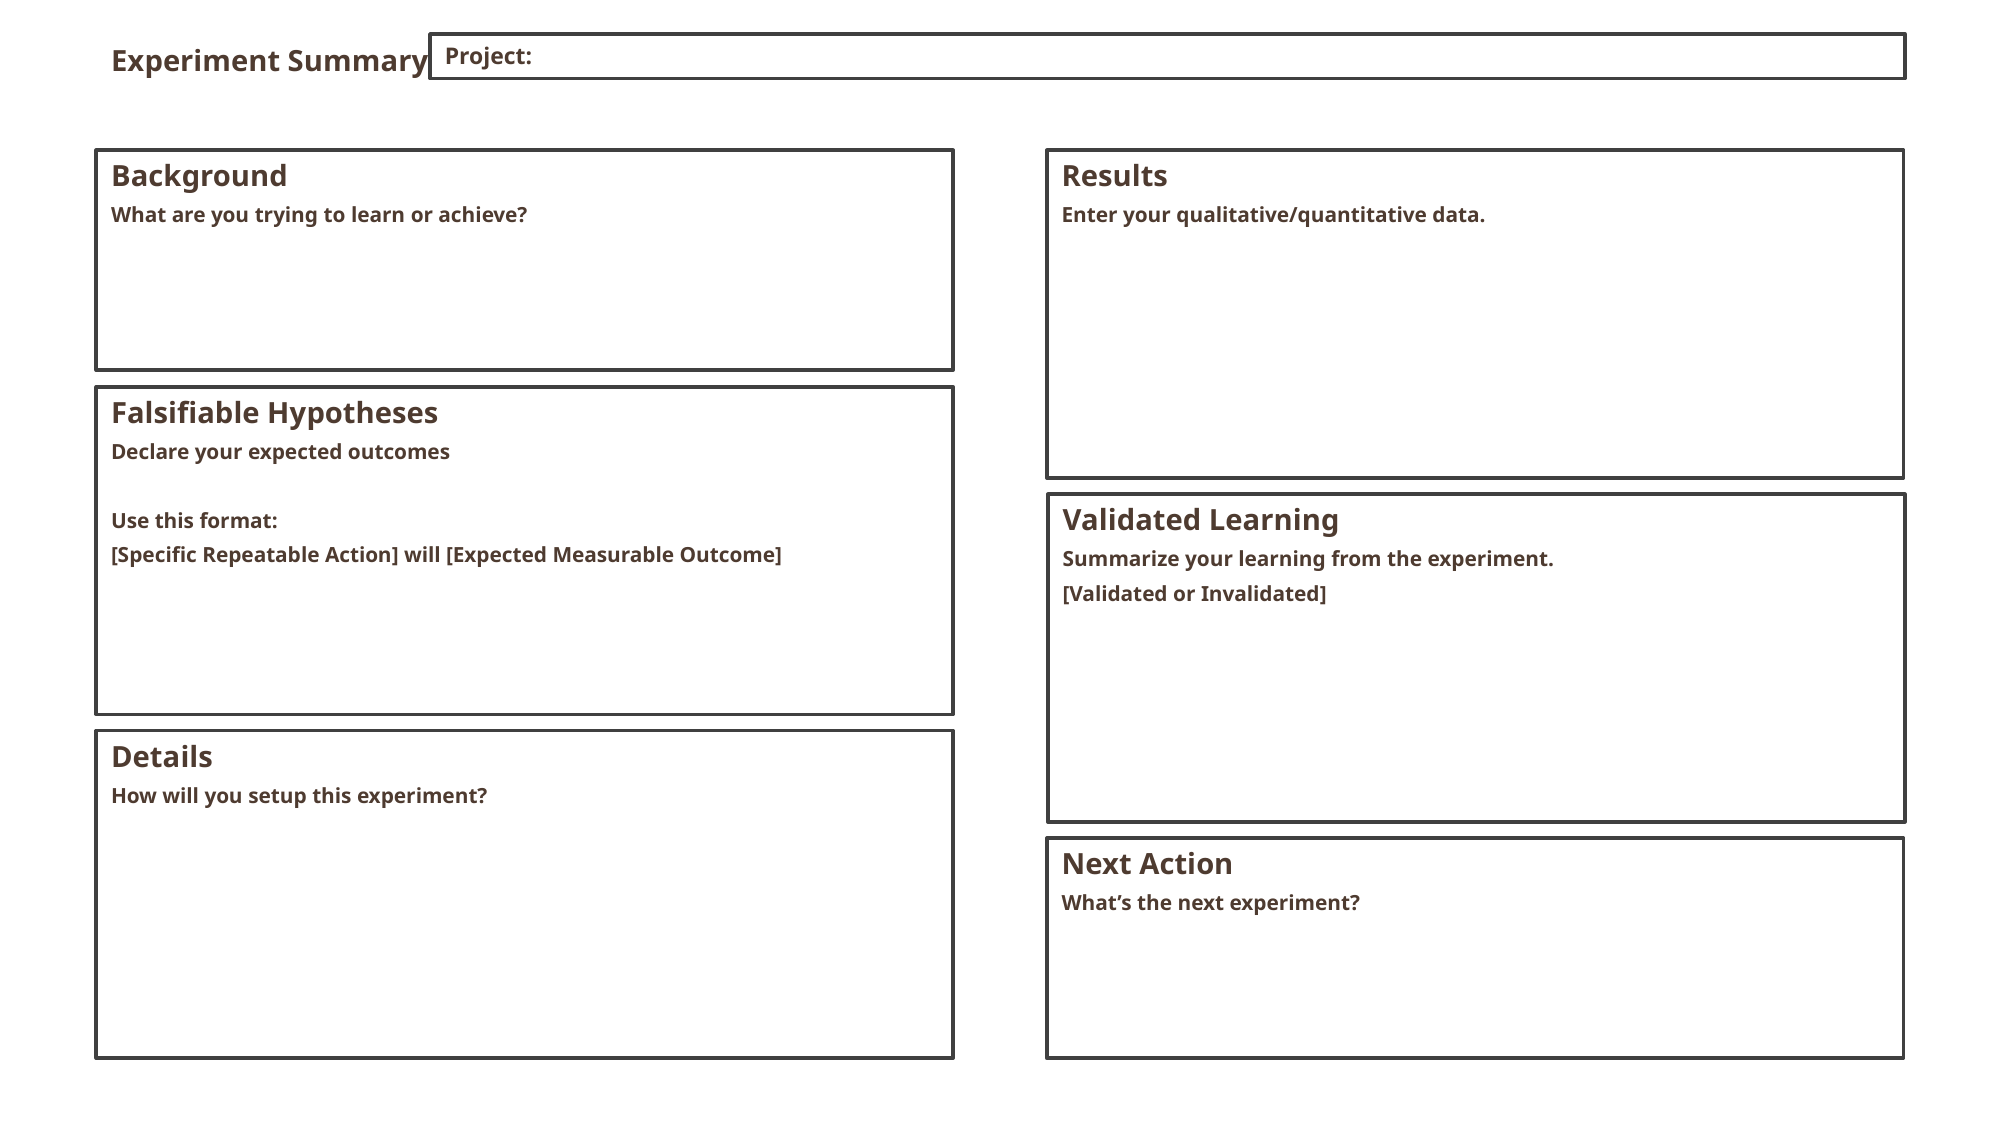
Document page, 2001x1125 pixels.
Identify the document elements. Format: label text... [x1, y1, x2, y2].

text_box Validated Learning Summarize your learning from the experiment. [Validated or Invalidated] [1046, 492, 1907, 824]
text_box Background What are you trying to learn or achieve? [94, 148, 955, 372]
text_box Falsifiable Hypotheses Declare your expected outcomes Use this format: [Specific Repeatable Action] will [Expected Measurable Outcome] [94, 385, 955, 716]
text_box Next Action What’s the next experiment? [1045, 836, 1905, 1060]
text_box Experiment Summary [96, 34, 669, 85]
text_box Project: [428, 32, 1907, 80]
text_box Results Enter your qualitative/quantitative data. [1045, 148, 1905, 480]
title 1c. Experiment Report [0, 115, 1810, 282]
text_box Details How will you setup this experiment? [94, 729, 955, 1060]
